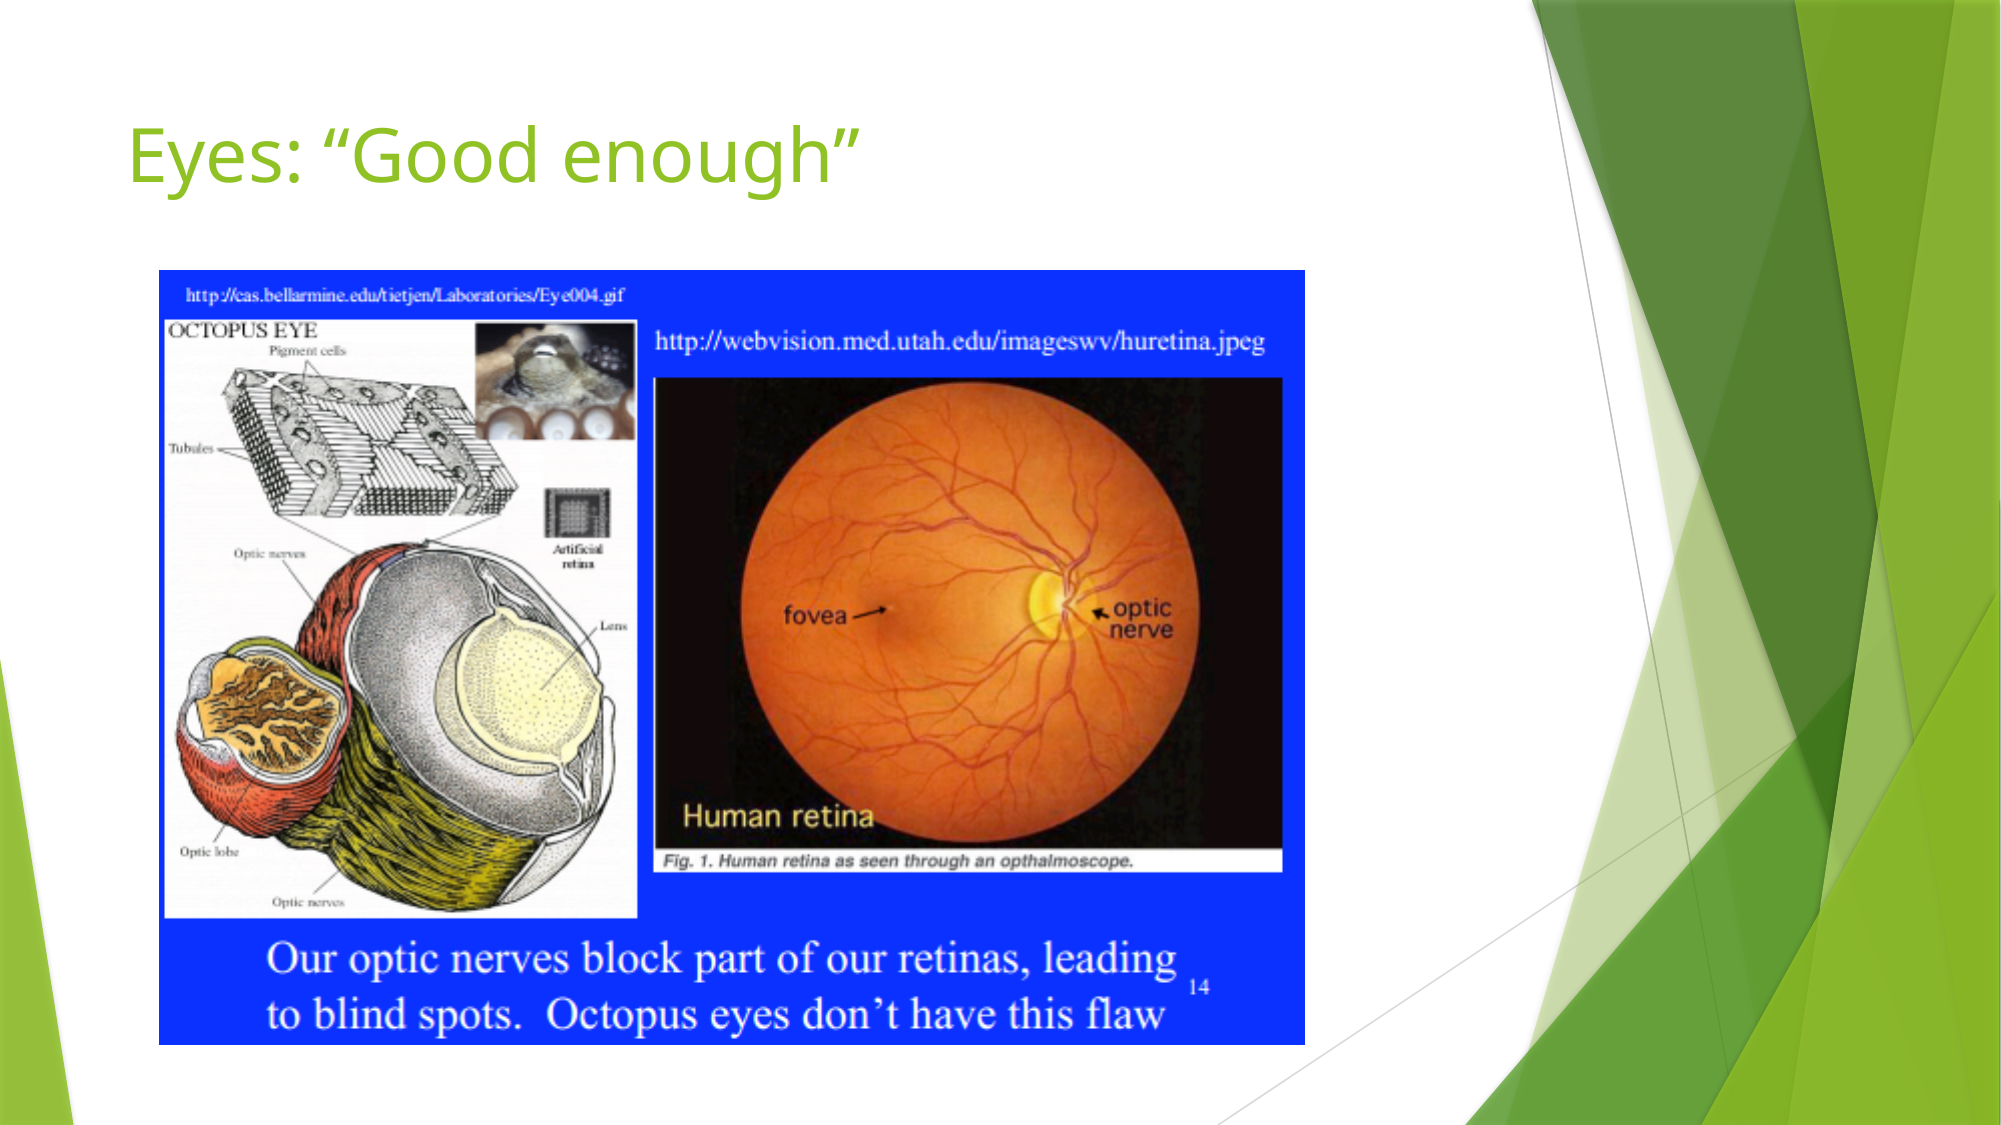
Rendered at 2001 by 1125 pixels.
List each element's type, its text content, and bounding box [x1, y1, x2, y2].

title Eyes: “Good enough” [111, 99, 1522, 317]
picture [158, 269, 1305, 1046]
